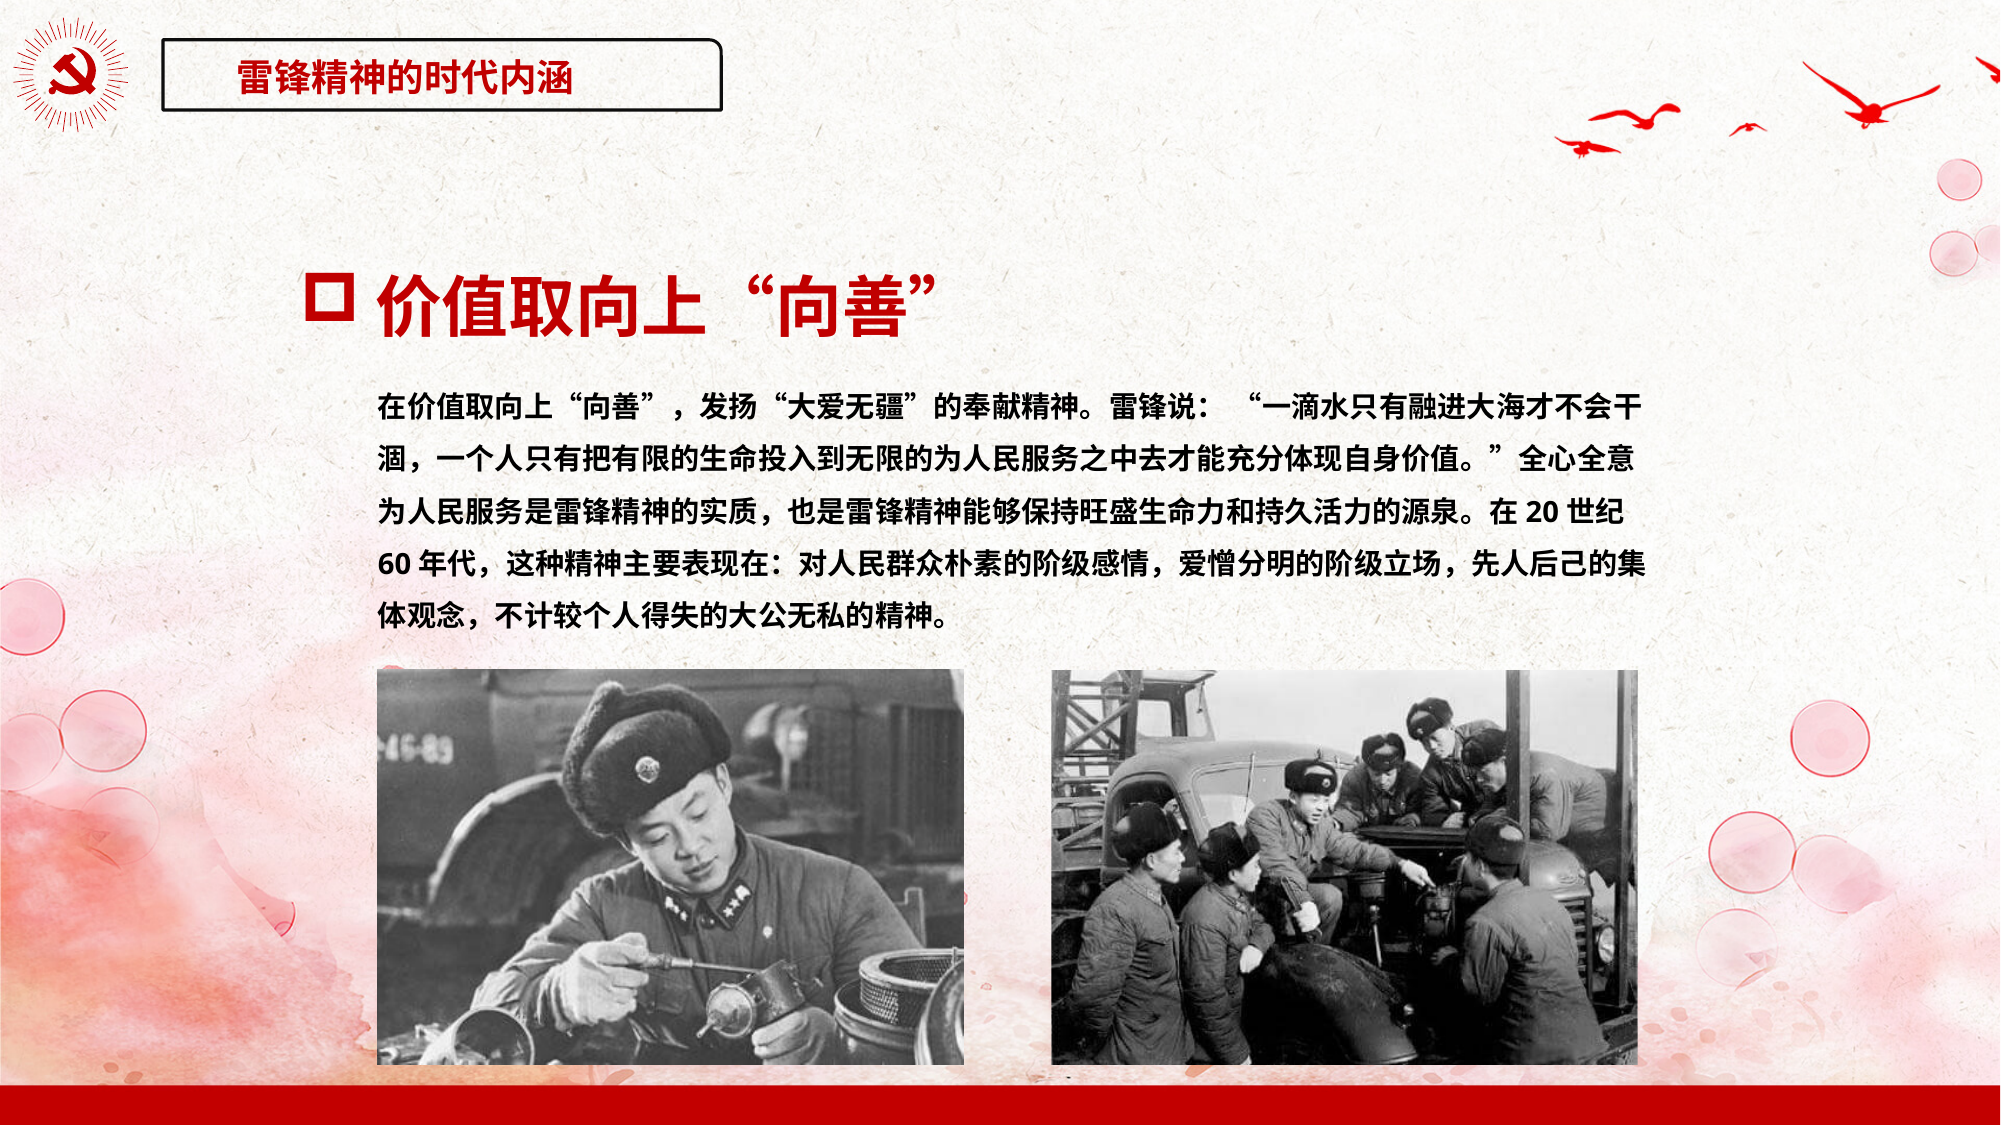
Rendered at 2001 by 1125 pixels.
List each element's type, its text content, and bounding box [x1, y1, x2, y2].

text_box 价值取向上“向善” [257, 239, 1018, 332]
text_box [13, 17, 722, 133]
picture [0, 0, 2001, 1125]
text_box 在价值取向上“向善”，发扬“大爱无疆”的奉献精神。雷锋说： “一滴水只有融进大海才不会干涸，一个人只有把有限的生命投入到无限的为人民服务之中去才能充分体现自身价值。”全心全意为人民服务是雷锋精神的实质，也是雷锋精神能够保持旺盛生命力和持久活力的源泉。在20世纪60年代，这种精神主要表现在：对人民群众朴素的阶级感情，爱憎分明的阶级立场，先人后己的集体观念，不计较个人得失的大公无私的精神。 [363, 363, 1673, 641]
